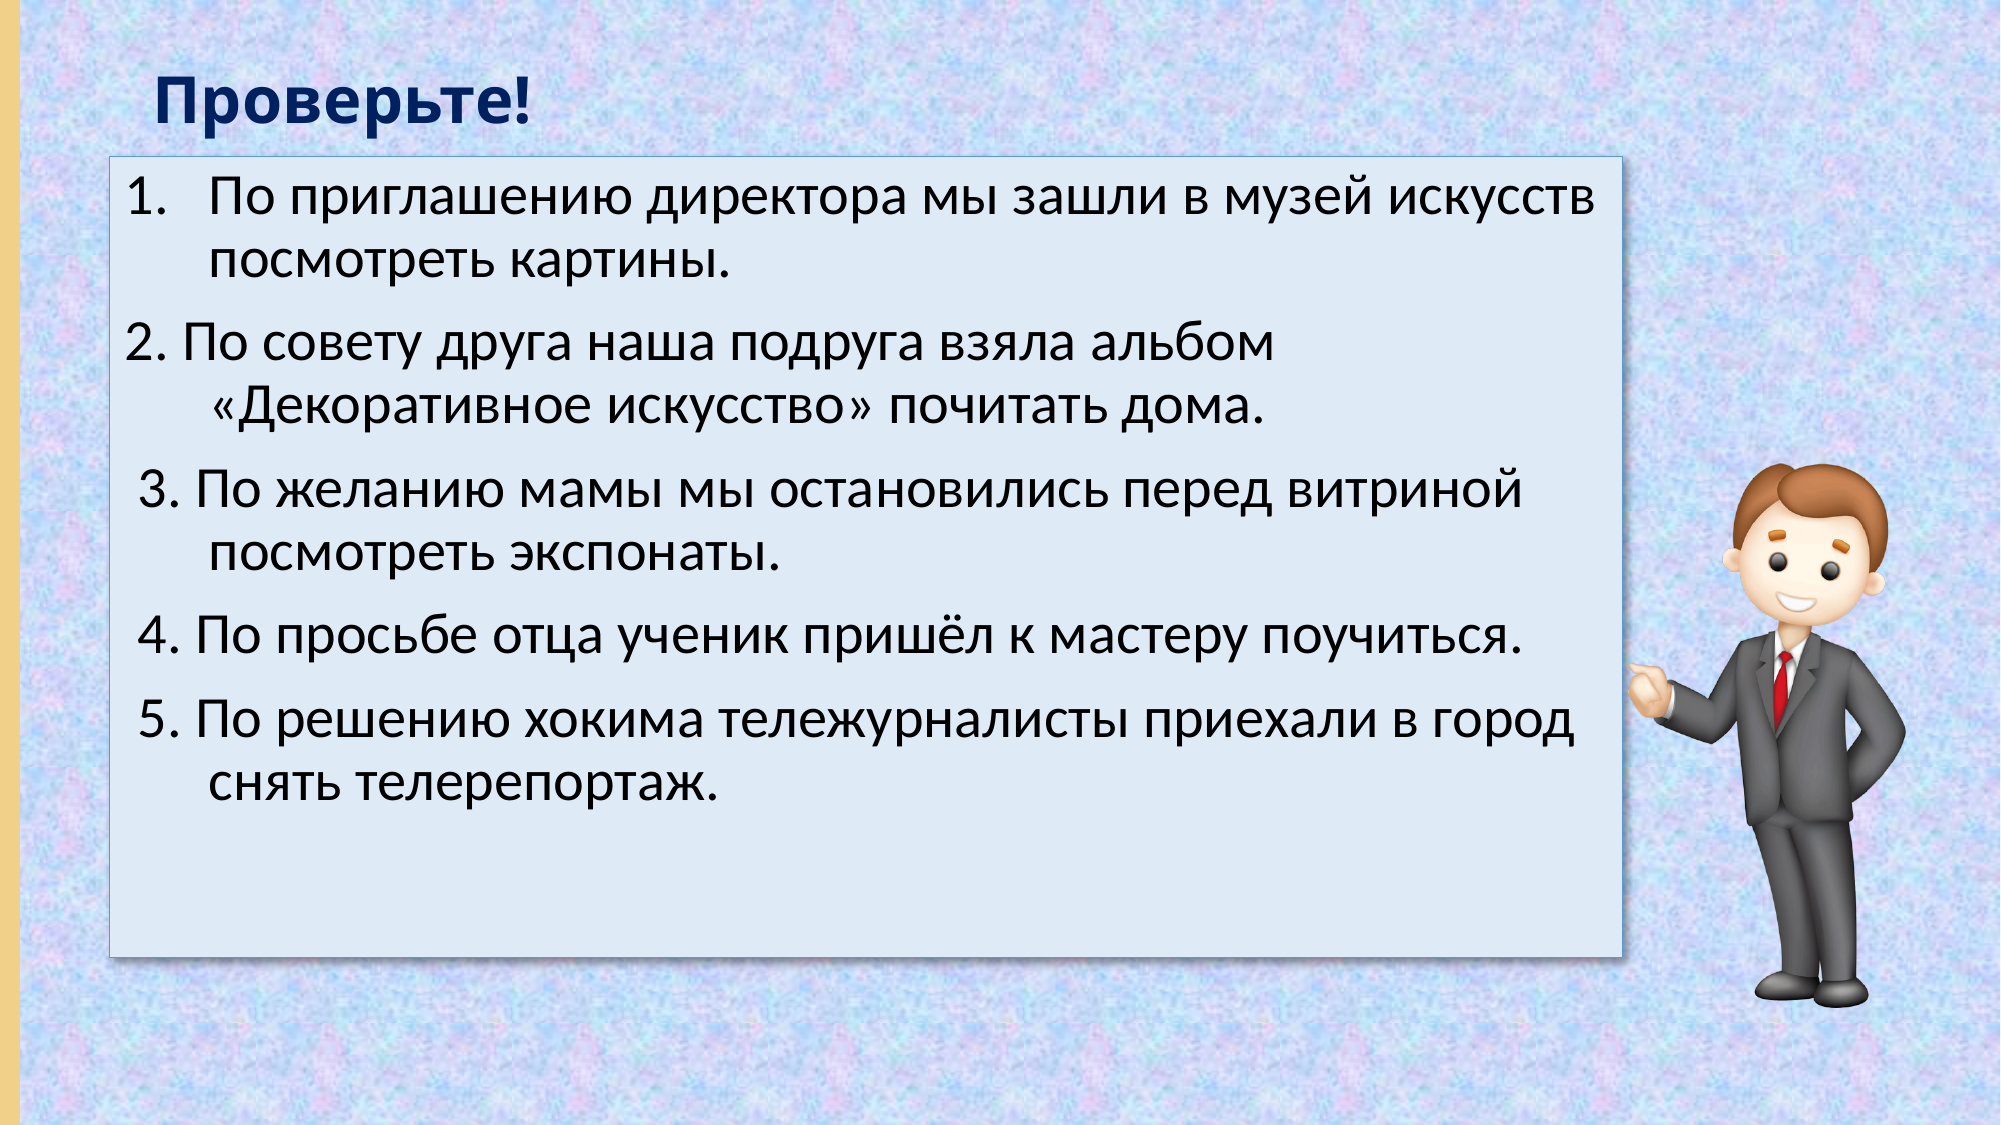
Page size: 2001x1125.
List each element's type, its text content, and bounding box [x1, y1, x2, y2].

title Проверьте! [137, 59, 1863, 146]
picture [20, 0, 2001, 1125]
list По приглашению директора мы зашли в музей искусств посмотреть картины. 2. По совету друга наша подруга взяла альбом «Декоративное искусство» почитать дома. 3. По желанию мамы мы остановились перед витриной посмотреть экспонаты. 4. По просьбе отца ученик пришёл к мастеру поучиться. 5. По решению хокима тележурналисты приехали в город снять телерепортаж. [109, 156, 1623, 958]
